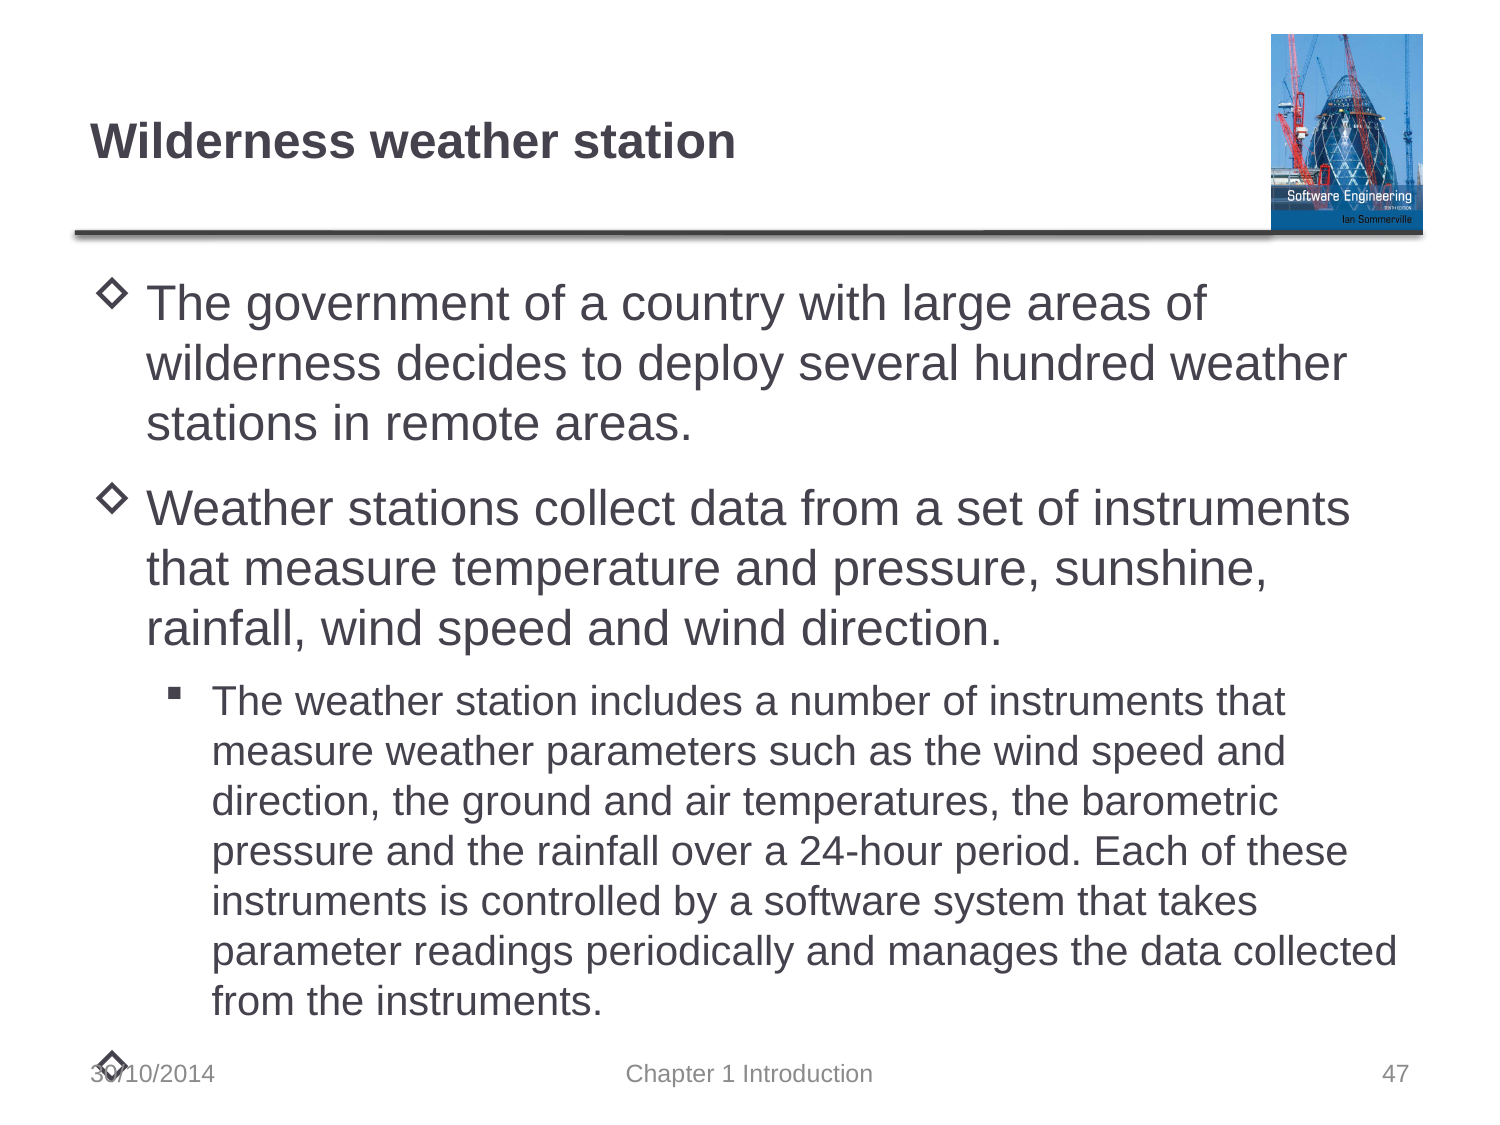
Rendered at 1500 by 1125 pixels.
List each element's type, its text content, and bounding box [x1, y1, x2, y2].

footer Chapter 1 Introduction [512, 1042, 988, 1103]
picture [1271, 34, 1423, 230]
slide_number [75, 1042, 425, 1103]
slide_number 47 [1074, 1042, 1425, 1103]
list The government of a country with large areas of wilderness decides to deploy several hundred weather stations in remote areas. Weather stations collect data from a set of instruments that measure temperature and pressure, sunshine, rainfall, wind speed and wind direction. The weather station includes a number of instruments that measure weather parameters such as the wind speed and direction, the ground and air temperatures, the barometric pressure and the rainfall over a 24-hour period. Each of these instruments is controlled by a software system that takes parameter readings periodically and manages the data collected from the instruments. [75, 262, 1425, 1005]
title Wilderness weather station [74, 44, 1272, 233]
